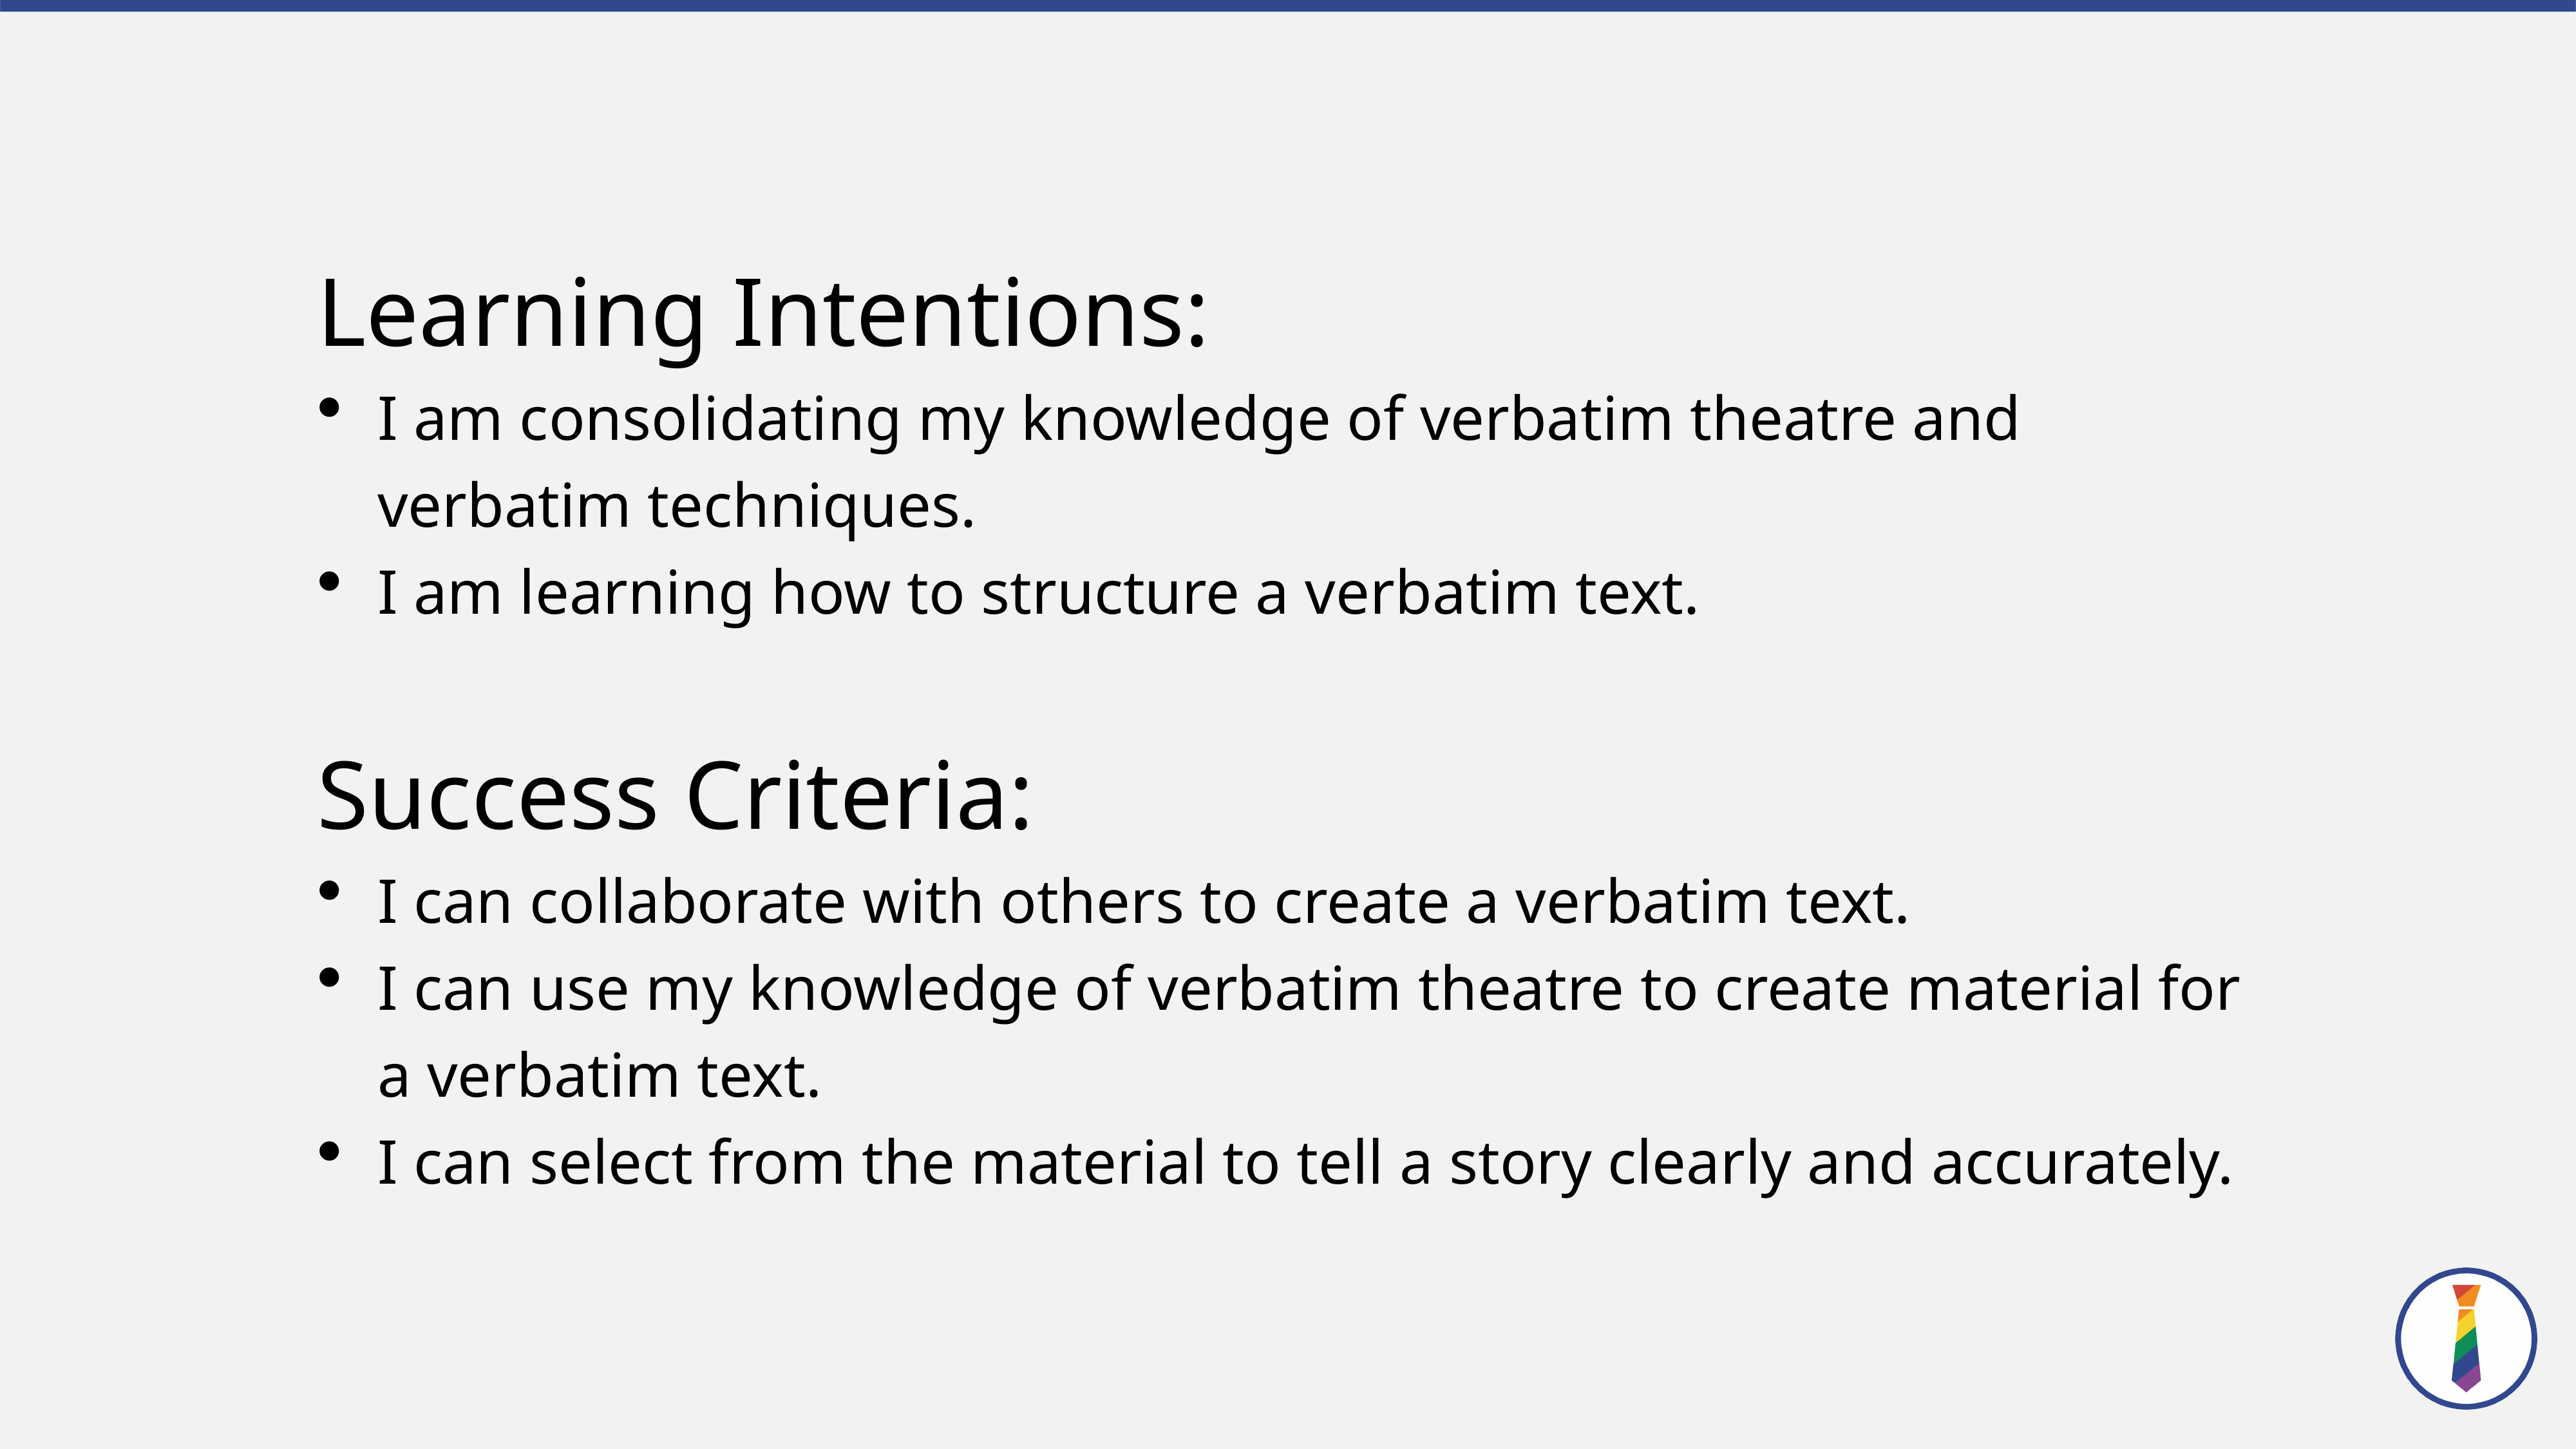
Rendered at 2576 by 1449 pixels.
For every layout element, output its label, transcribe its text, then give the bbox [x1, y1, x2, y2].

text_box Learning Intentions: I am consolidating my knowledge of verbatim theatre and verbatim techniques. I am learning how to structure a verbatim text. Success Criteria: I can collaborate with others to create a verbatim text. I can use my knowledge of verbatim theatre to create material for a verbatim text. I can select from the material to tell a story clearly and accurately. [312, 224, 2264, 1225]
picture [0, 0, 2576, 1449]
